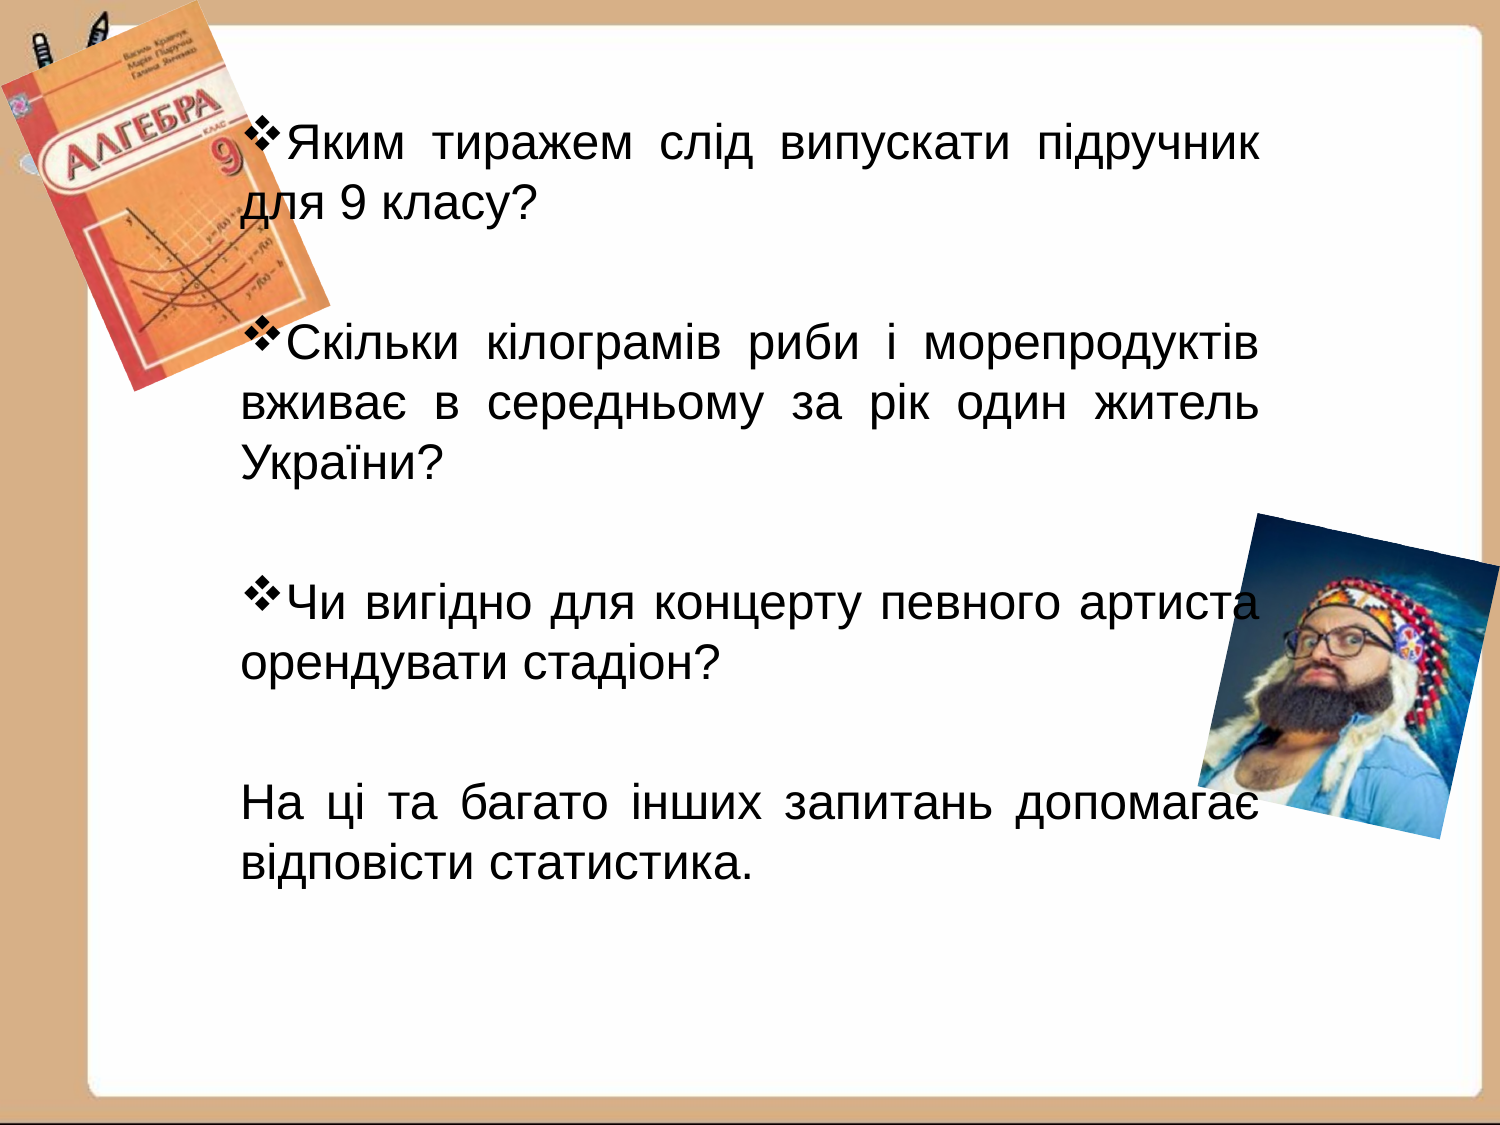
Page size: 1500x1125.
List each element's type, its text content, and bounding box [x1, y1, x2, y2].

subtitle Яким тиражем слід випускати підручник для 9 класу? Скільки кілограмів риби і морепродуктів вживає в середньому за рік один житель України? Чи вигідно для концерту певного артиста орендувати стадіон? На ці та багато інших запитань допомагає відповісти статистика. [224, 101, 1276, 1036]
picture [0, 0, 1500, 1125]
